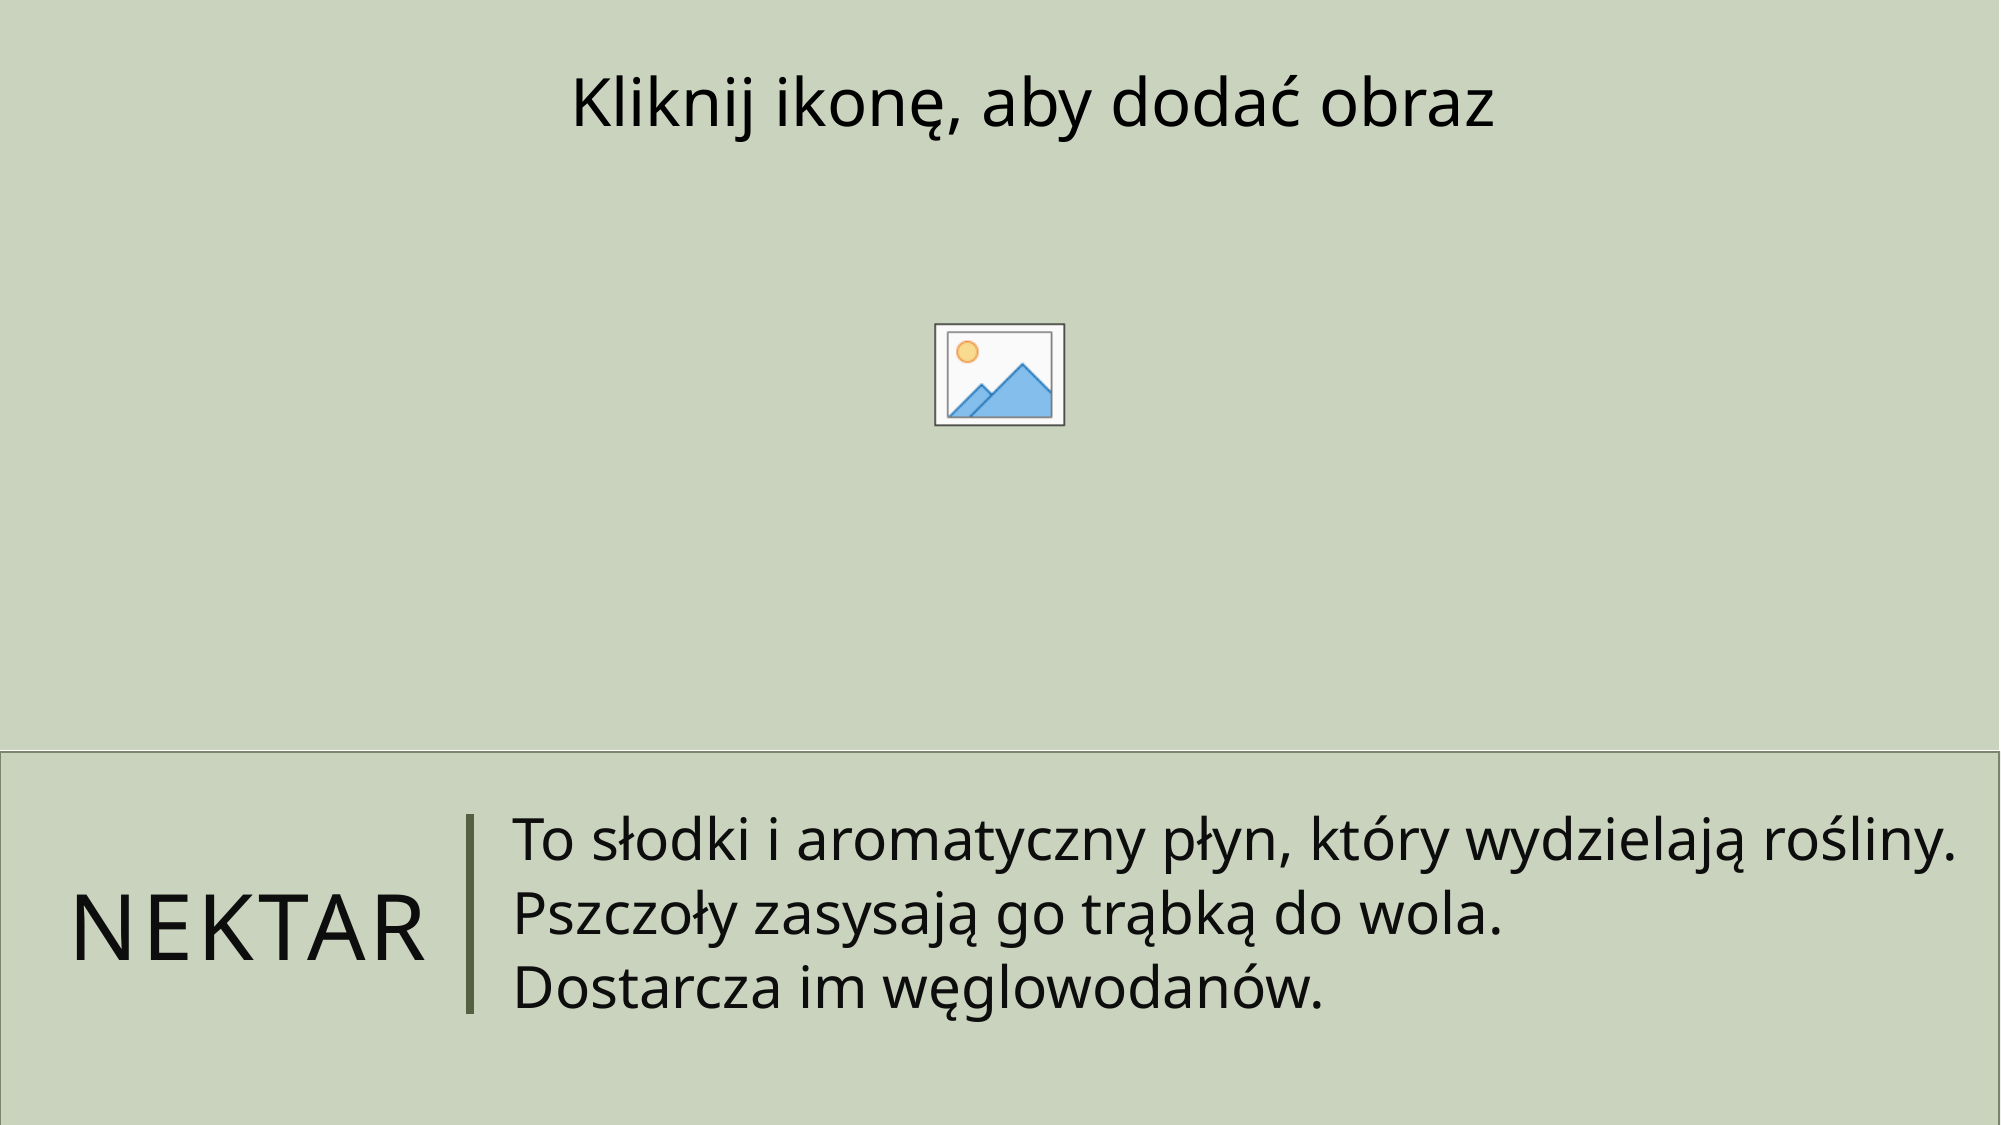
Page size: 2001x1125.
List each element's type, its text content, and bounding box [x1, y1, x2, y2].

picture [0, 0, 2000, 751]
list To słodki i aromatyczny płyn, który wydzielają rośliny. Pszczoły zasysają go trąbką do wola. Dostarcza im węglowodanów. [497, 768, 1983, 1054]
title Nektar [17, 813, 443, 1054]
